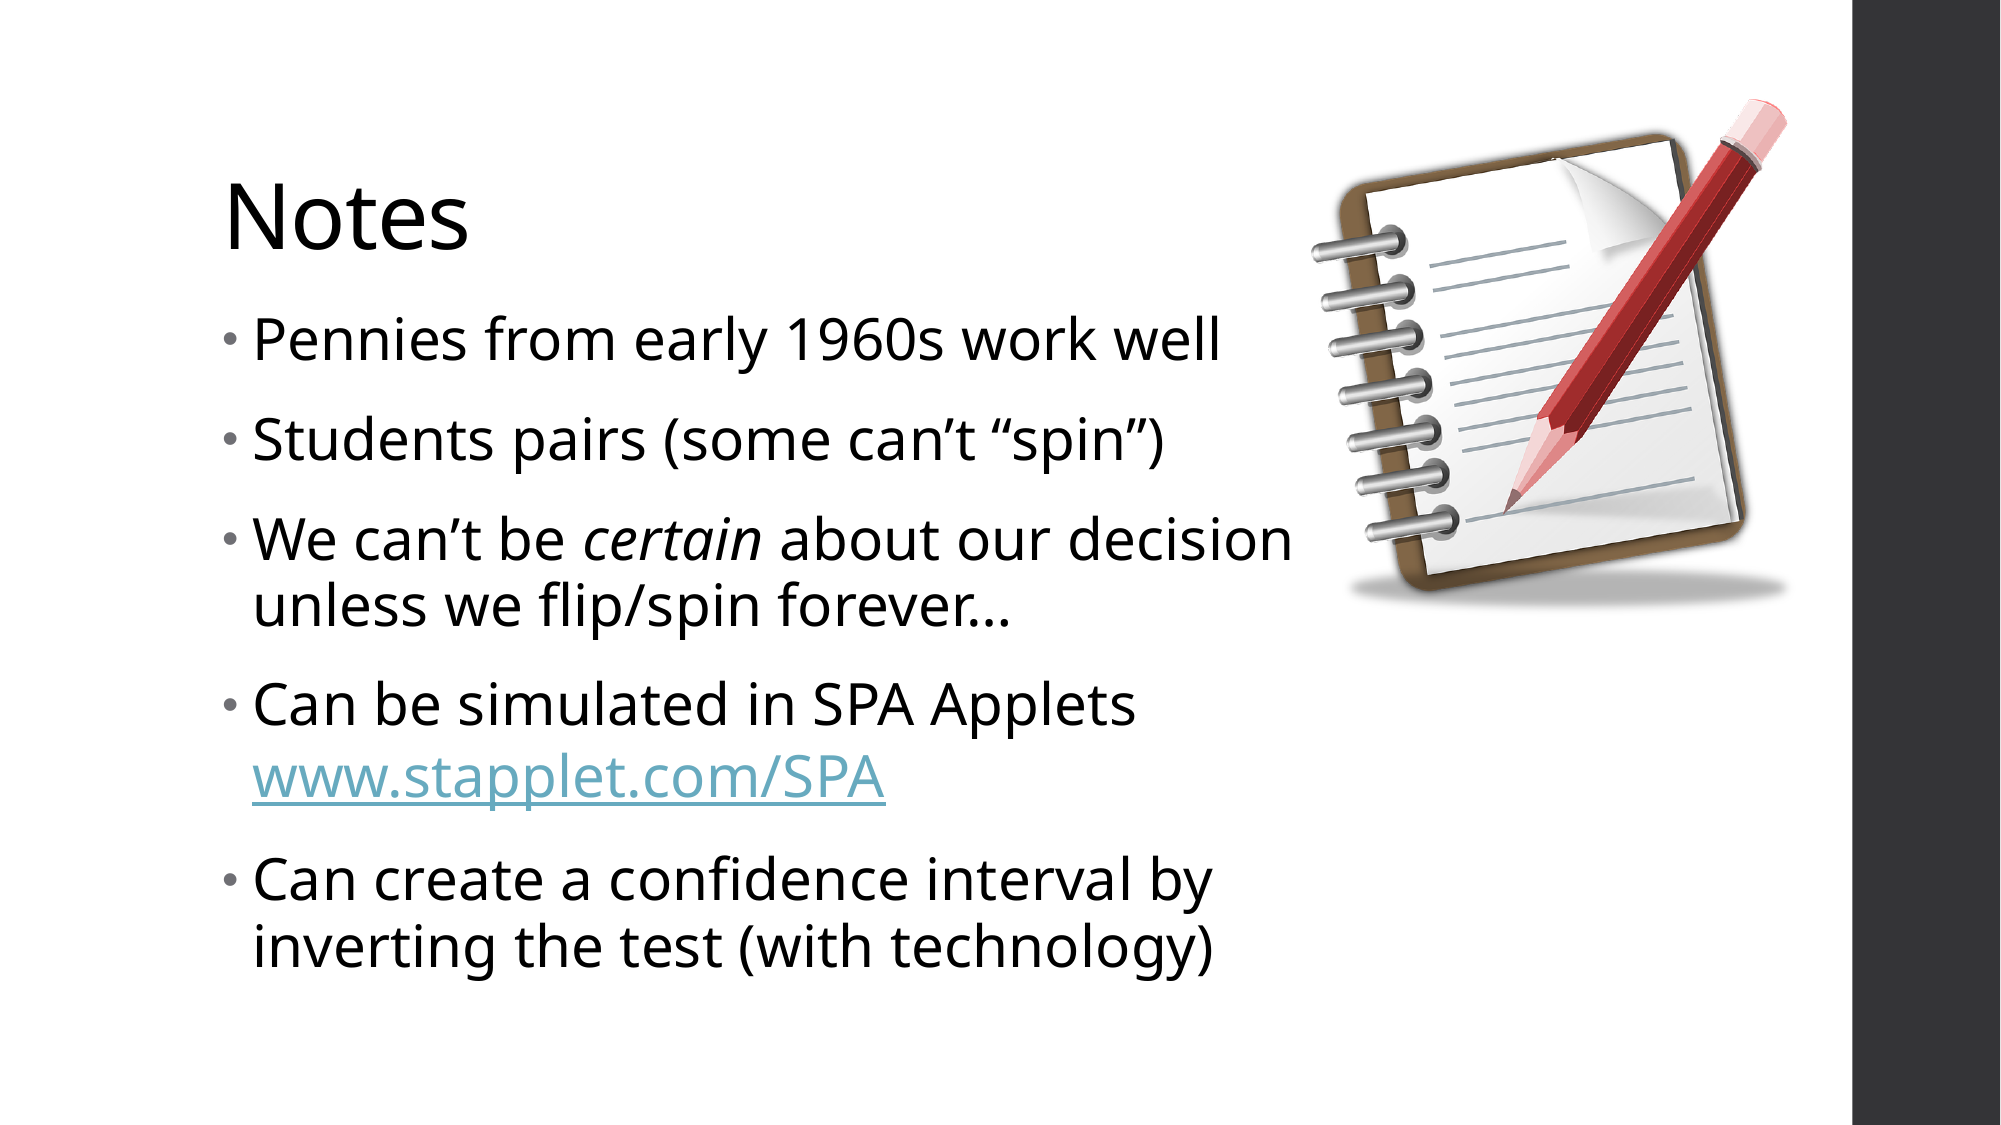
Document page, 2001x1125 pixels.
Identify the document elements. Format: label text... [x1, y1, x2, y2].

list Pennies from early 1960s work well Students pairs (some can’t “spin”) We can’t be certain about our decision unless we flip/spin forever… Can be simulated in SPA Applets www.stapplet.com/SPA Can create a confidence interval by inverting the test (with technology) [206, 299, 1352, 1014]
picture [1311, 99, 1798, 617]
title Notes [206, 60, 1797, 278]
